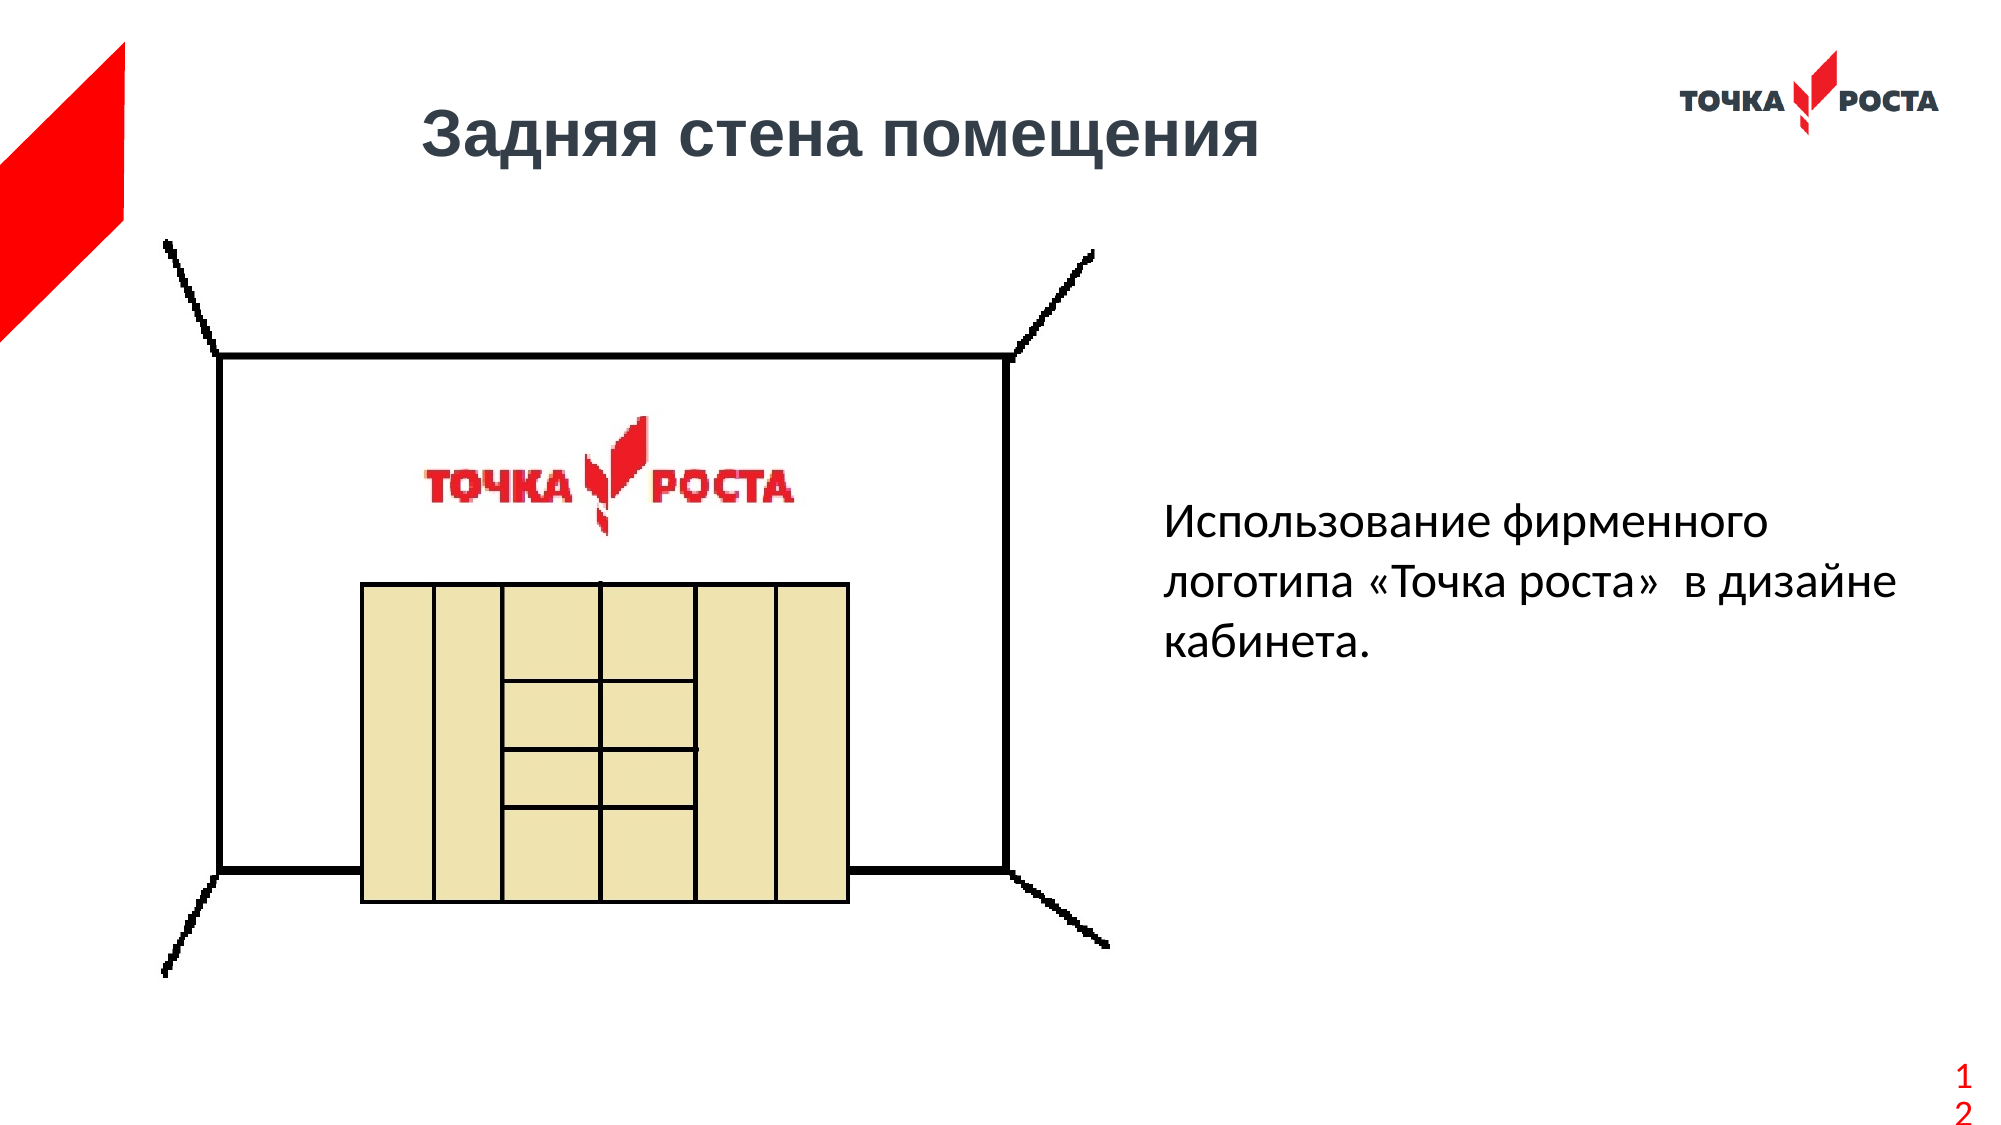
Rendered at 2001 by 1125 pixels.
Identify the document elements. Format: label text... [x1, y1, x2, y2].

picture [137, 202, 1145, 1005]
picture [1671, 42, 1947, 146]
text_box Использование фирменного логотипа «Точка роста» в дизайне кабинета. [1156, 479, 1906, 735]
slide_number 12 [1946, 1043, 1984, 1103]
title Задняя стена помещения [180, 59, 1503, 211]
